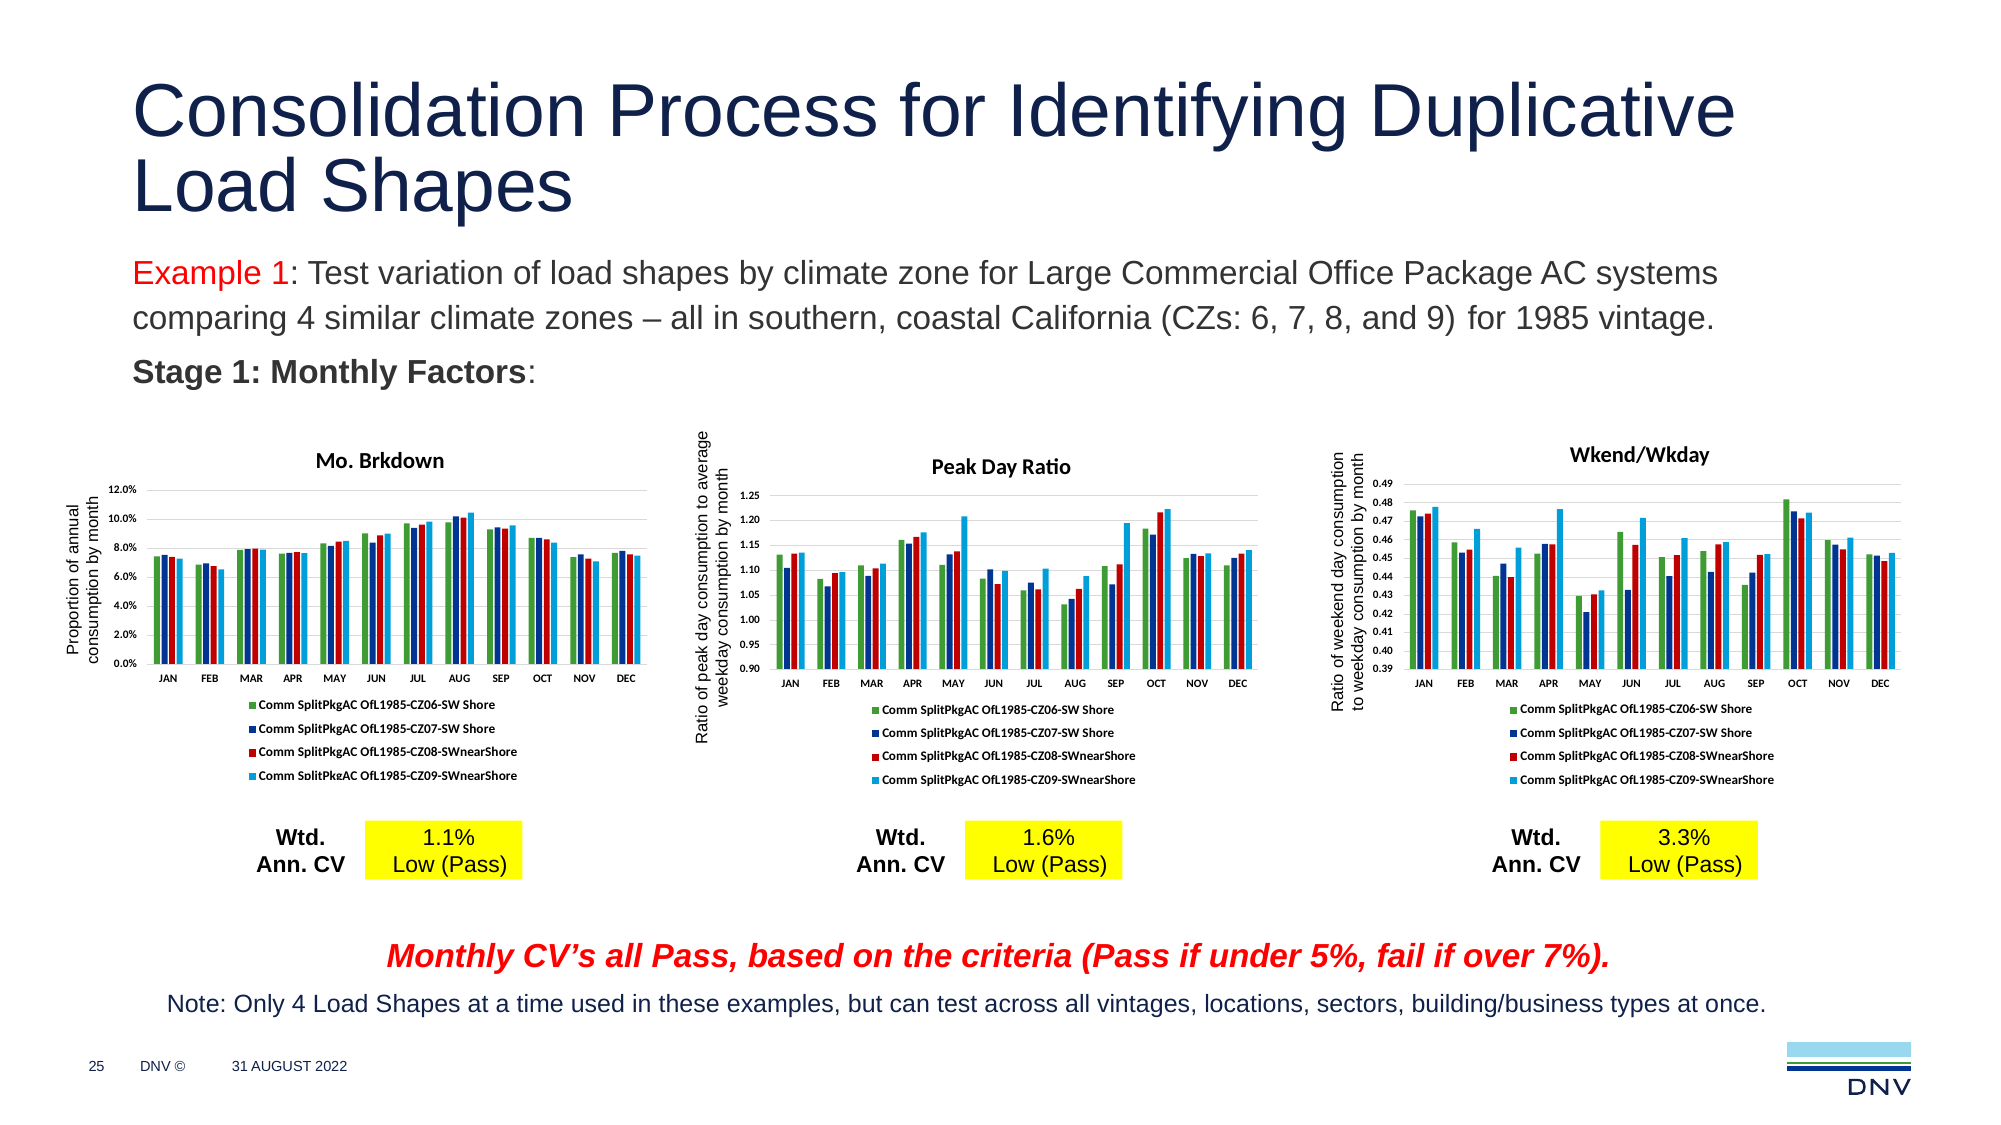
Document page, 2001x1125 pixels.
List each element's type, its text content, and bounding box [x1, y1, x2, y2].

title Consolidation Process for Identifying Duplicative Load Shapes [132, 76, 1830, 226]
picture [735, 450, 1264, 792]
text_box Ratio of weekend day consumption to weekday consumption by month [1326, 442, 1367, 722]
text_box Example 1: Test variation of load shapes by climate zone for Large Commercial Office Package AC systems comparing 4 similar climate zones – all in southern, coastal California (CZs: 6, 7, 8, and 9) for 1985 vintage. Stage 1: Monthly Factors: [132, 246, 1778, 391]
picture [102, 450, 653, 780]
text_box Proportion of annual consumption by month [61, 456, 97, 704]
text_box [1475, 820, 1758, 880]
picture [1371, 439, 1906, 787]
text_box Monthly CV’s all Pass, based on the criteria (Pass if under 5%, fail if over 7%). Note: Only 4 Load Shapes at a time used in these examples, but can test across all vintages, locations, sectors, building/business types at once. [166, 928, 1833, 1018]
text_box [239, 820, 523, 880]
slide_number 25 [88, 1056, 133, 1082]
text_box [839, 820, 1123, 880]
text_box Ratio of peak day consumption to average weekday consumption by month [690, 427, 732, 748]
